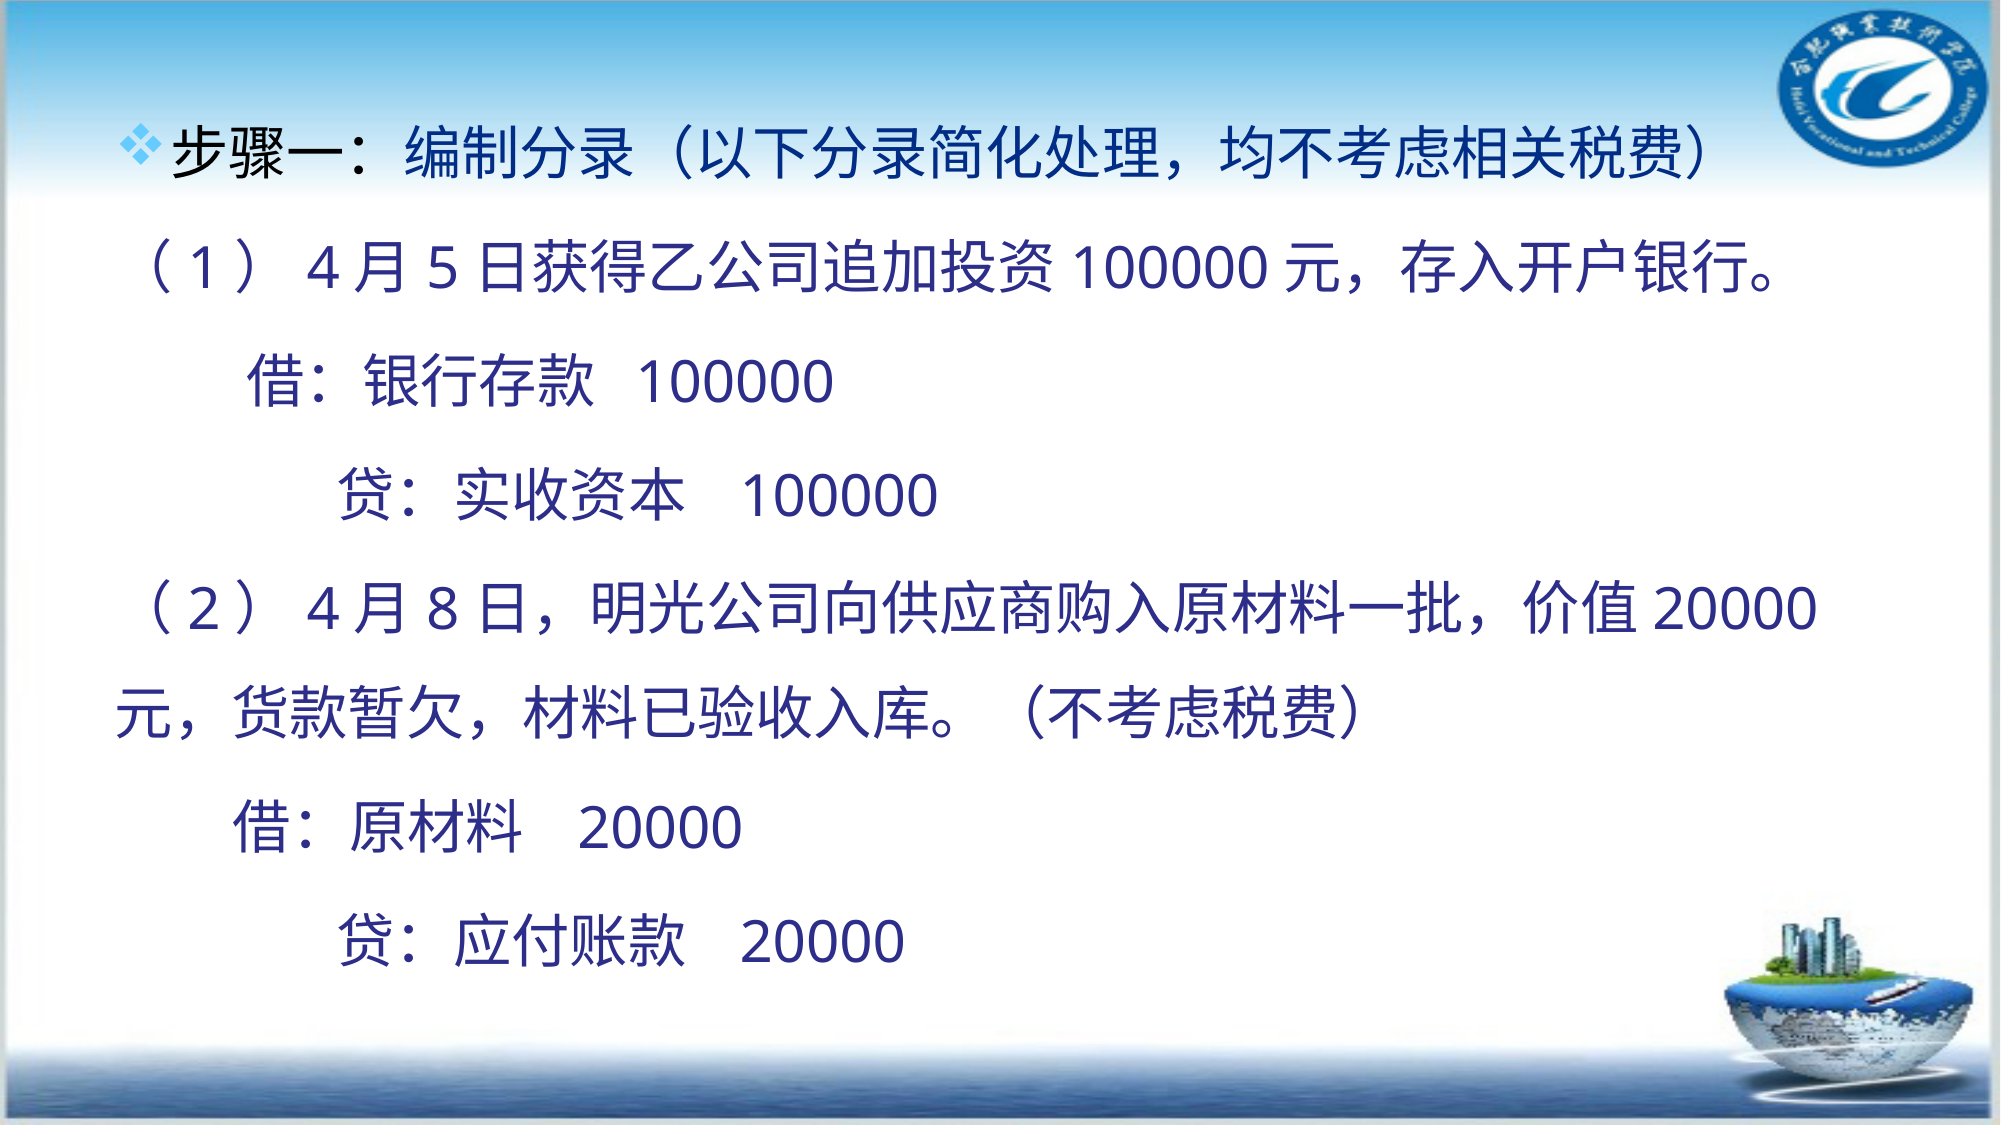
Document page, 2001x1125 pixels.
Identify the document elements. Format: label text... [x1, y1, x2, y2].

list 步骤一：编制分录（以下分录简化处理，均不考虑相关税费） （1）4月5日获得乙公司追加投资100000元，存入开户银行。 借：银行存款 100000 贷：实收资本 100000 （2）4月8日，明光公司向供应商购入原材料一批，价值20000元，货款暂欠，材料已验收入库。（不考虑税费） 借：原材料 20000 贷：应付账款 20000 [99, 74, 1901, 1004]
picture [0, 0, 2001, 1125]
slide_number [1433, 1024, 1900, 1103]
